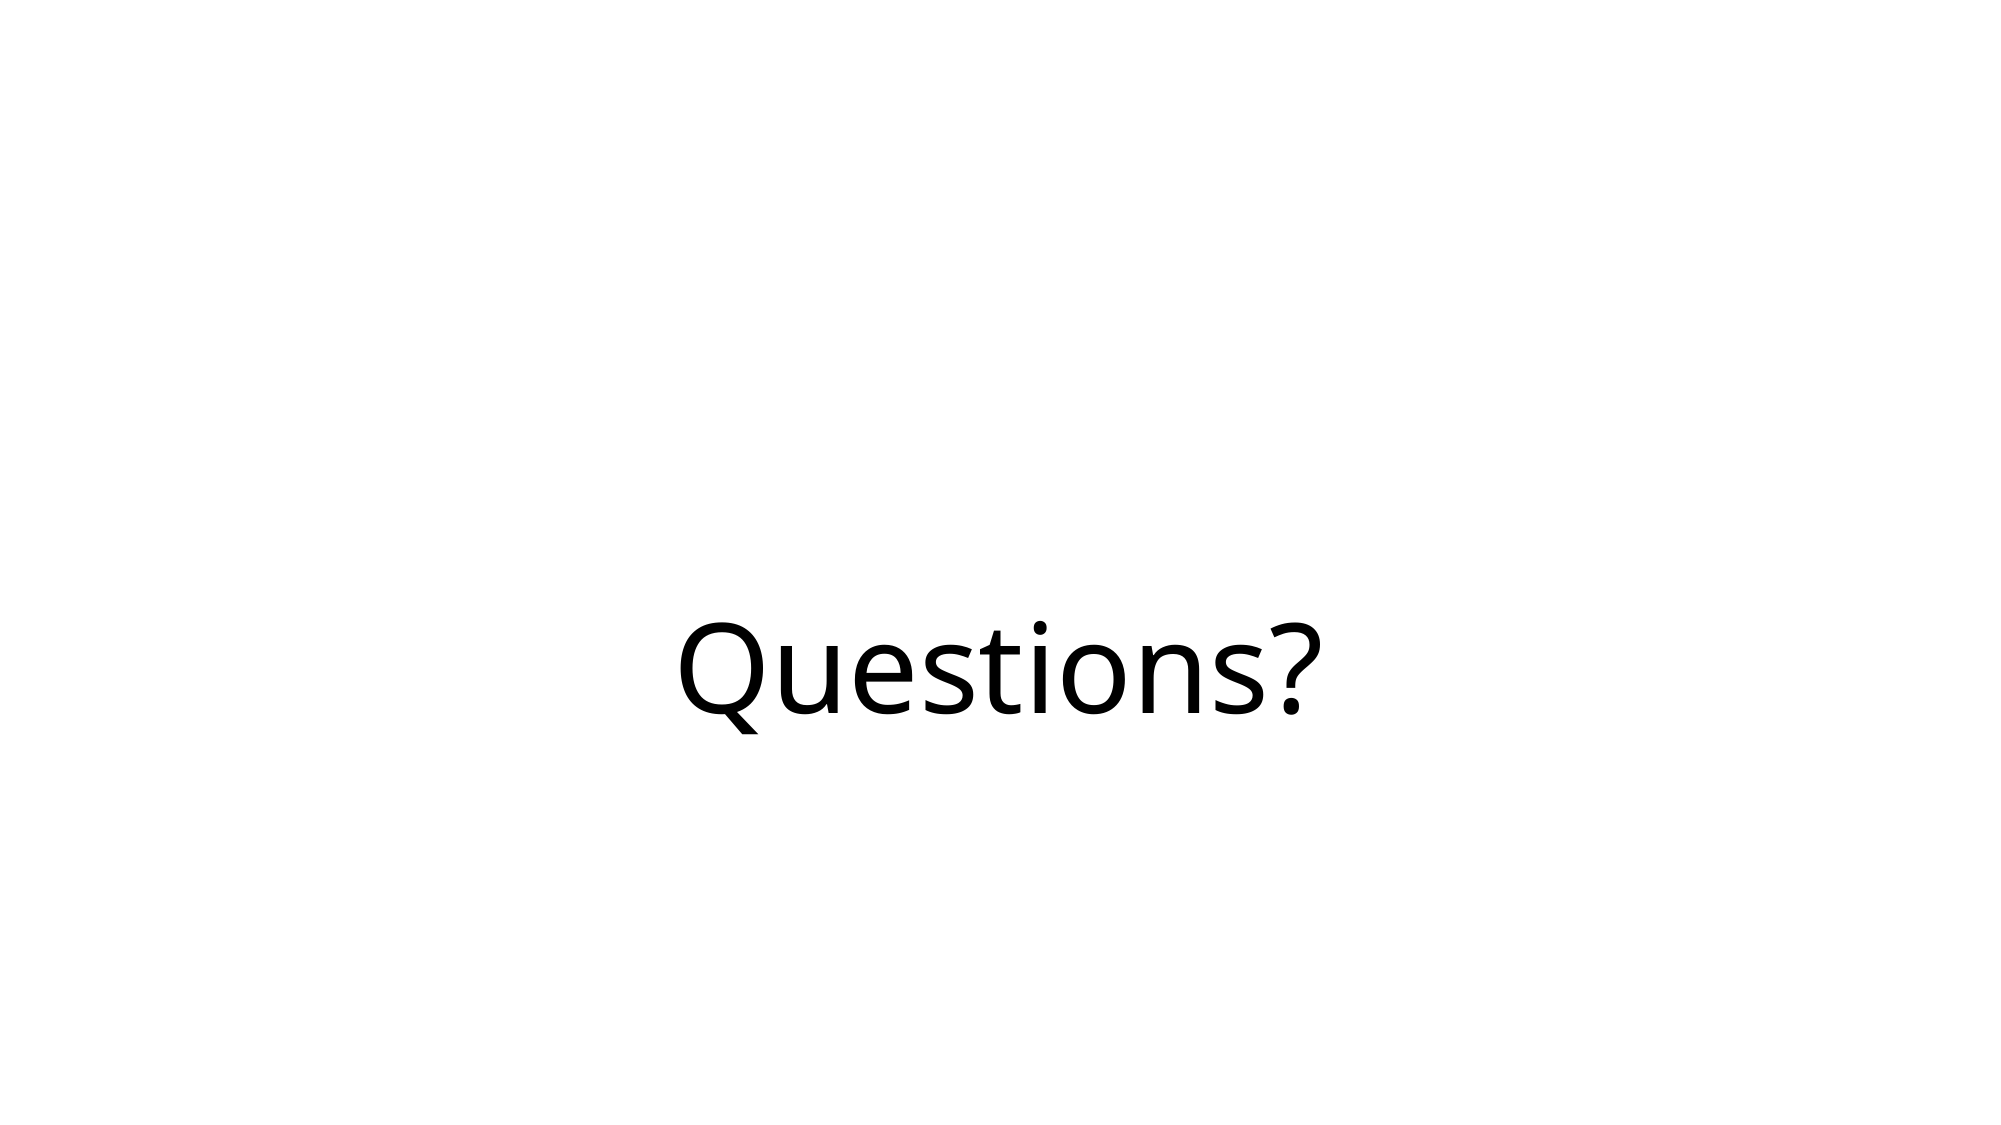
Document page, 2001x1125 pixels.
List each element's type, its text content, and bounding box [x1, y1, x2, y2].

title Questions? [136, 280, 1862, 749]
